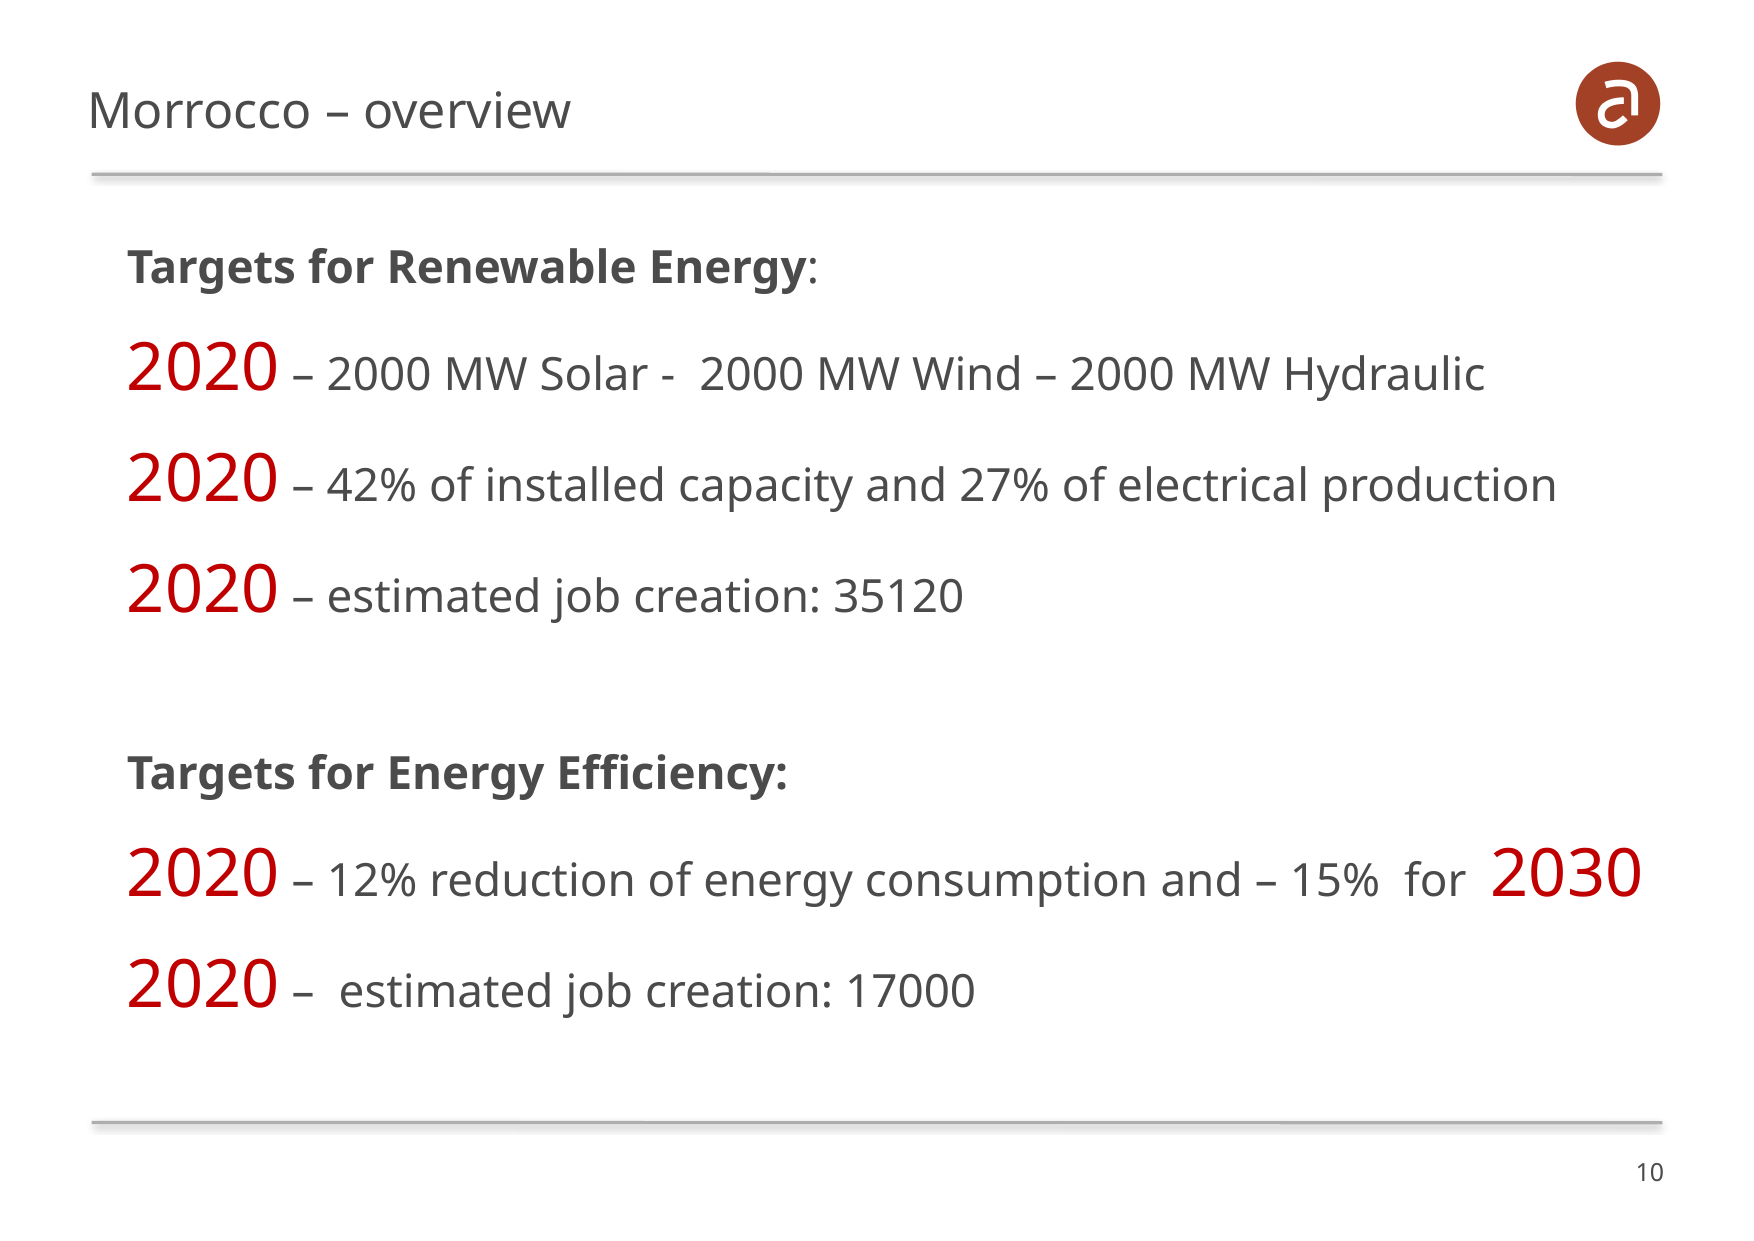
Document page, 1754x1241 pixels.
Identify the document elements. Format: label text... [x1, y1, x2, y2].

title Morrocco – overview [87, 78, 1553, 161]
picture [1573, 57, 1663, 150]
list Targets for Renewable Energy: 2020 – 2000 MW Solar - 2000 MW Wind – 2000 MW Hydraulic 2020 – 42% of installed capacity and 27% of electrical production 2020 – estimated job creation: 35120 Targets for Energy Efficiency: 2020 – 12% reduction of energy consumption and – 15% for 2030 2020 – estimated job creation: 17000 [126, 237, 1663, 1067]
